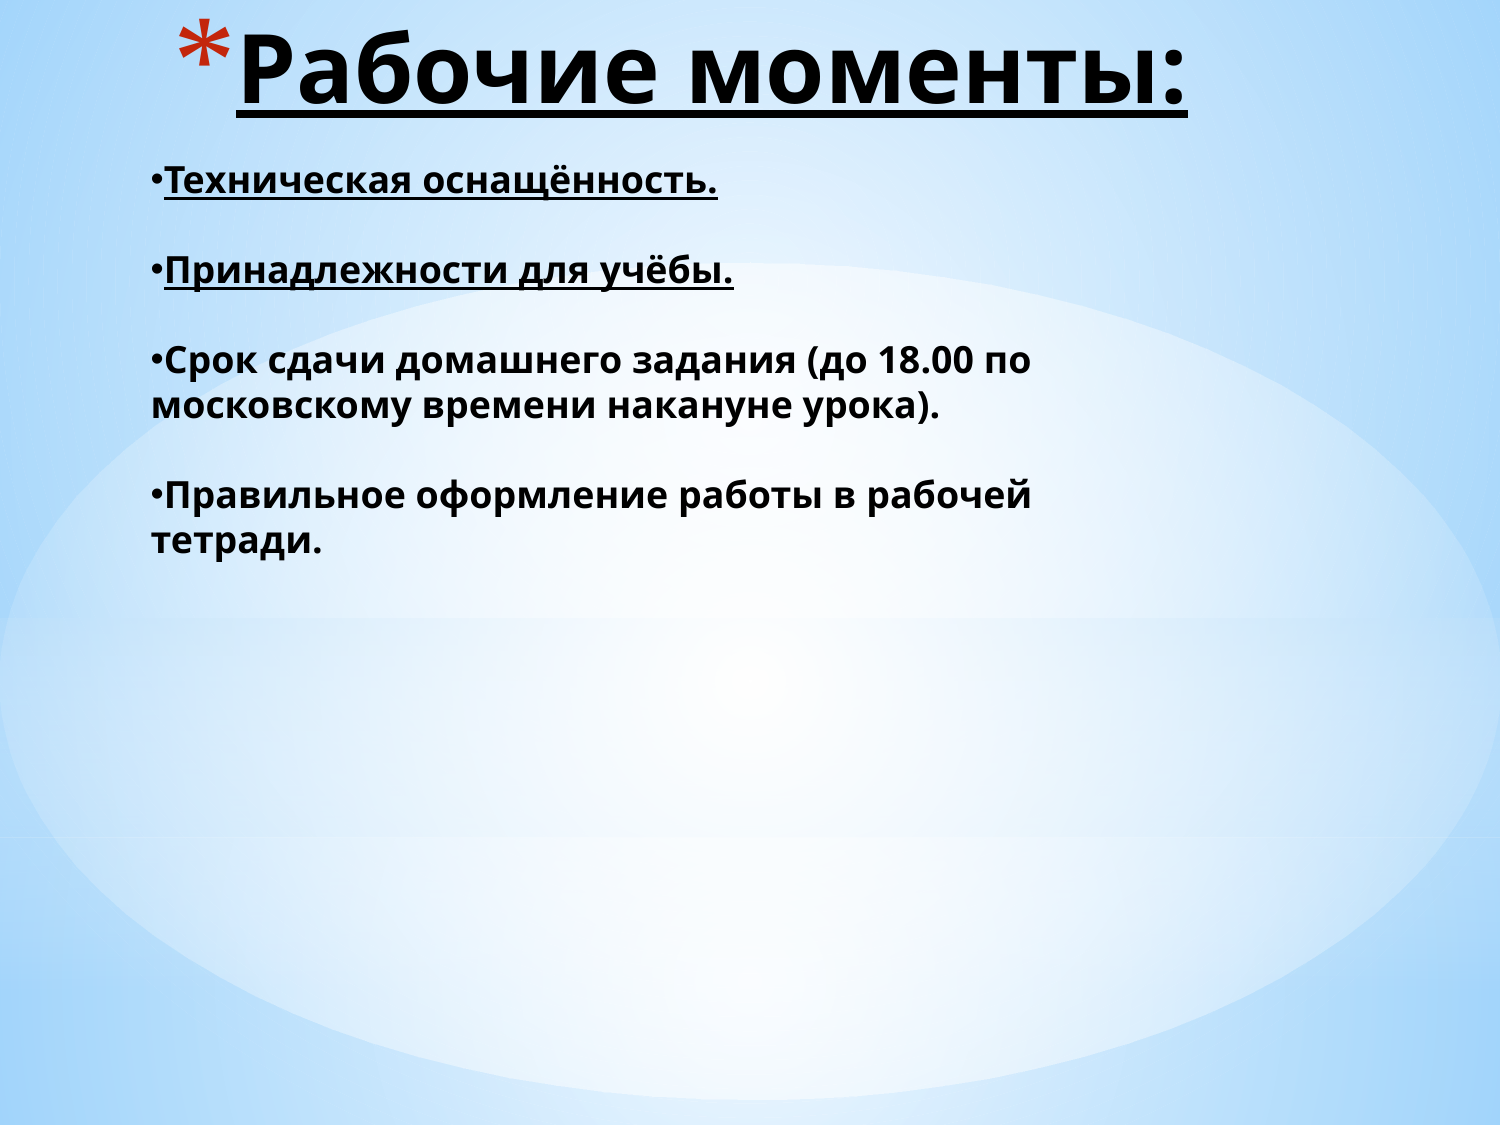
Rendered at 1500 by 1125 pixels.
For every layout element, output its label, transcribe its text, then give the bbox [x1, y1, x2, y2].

text_box Техническая оснащённость. Принадлежности для учёбы. Срок сдачи домашнего задания (до 18.00 по московскому времени накануне урока). Правильное оформление работы в рабочей тетради. [135, 148, 1151, 569]
title Рабочие моменты: [159, 0, 1228, 188]
